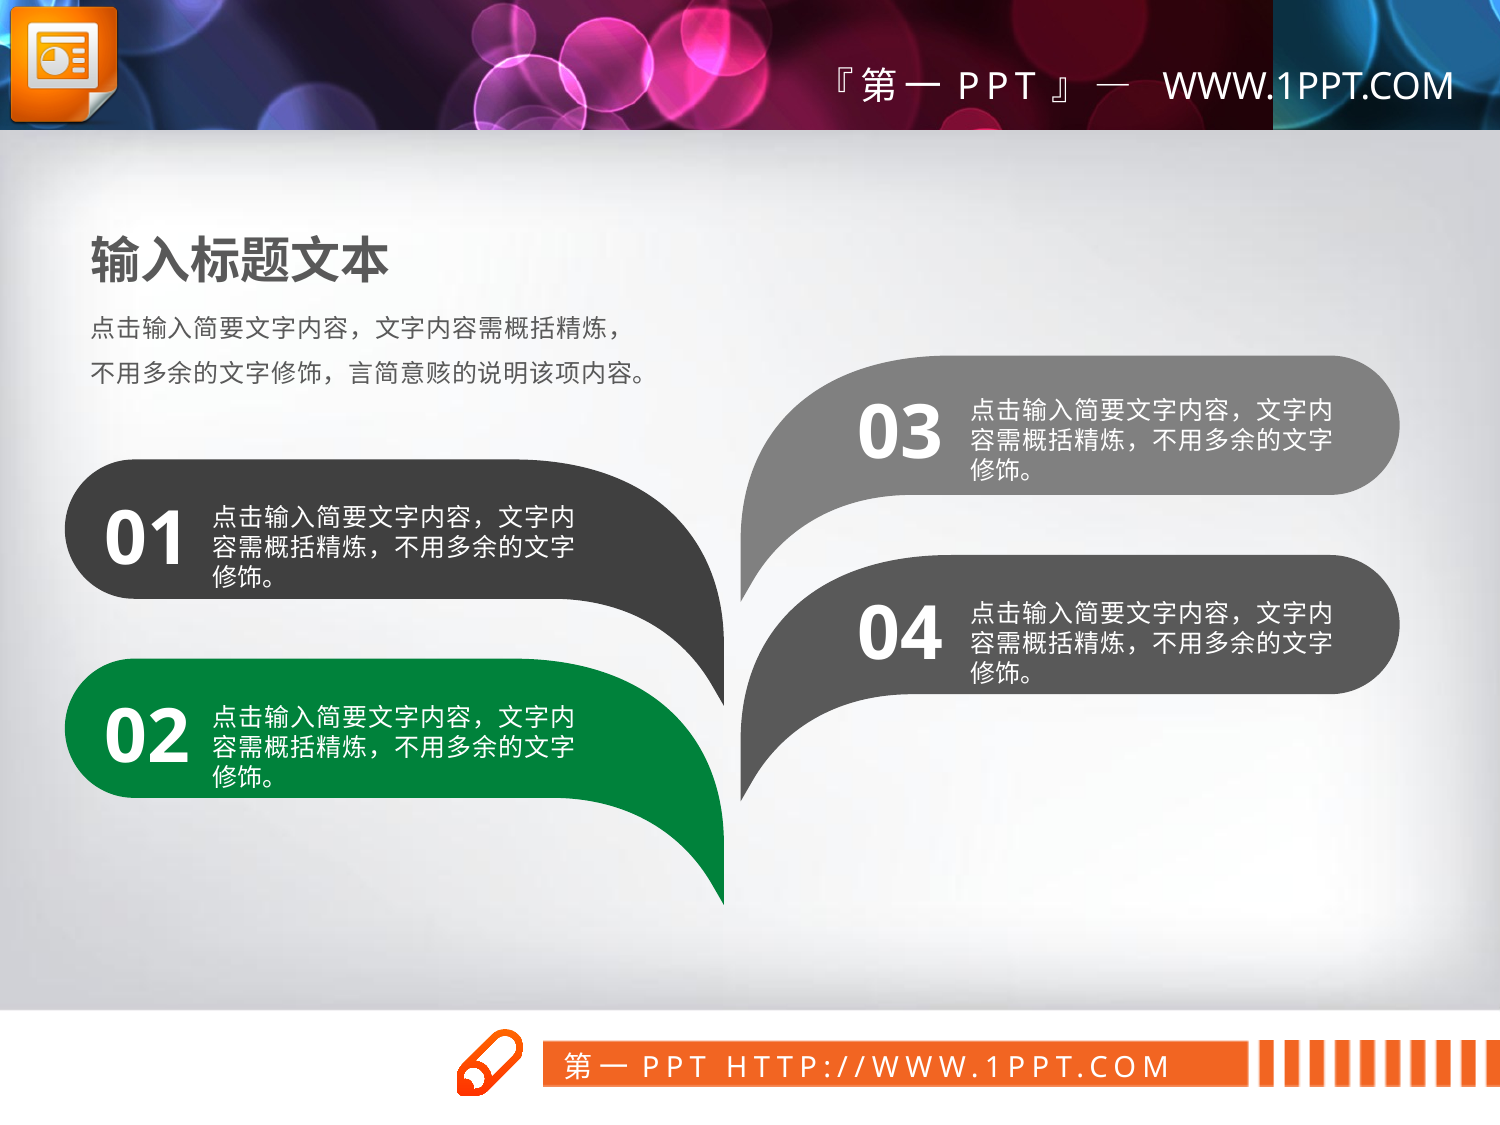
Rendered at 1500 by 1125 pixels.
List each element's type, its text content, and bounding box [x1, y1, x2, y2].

text_box 点击输入简要文字内容，文字内容需概括精炼，不用多余的文字修饰，言简意赅的说明该项内容。 [90, 297, 634, 388]
picture [0, 0, 1500, 1012]
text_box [740, 355, 1400, 554]
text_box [64, 658, 725, 906]
text_box 输入标题文本 [90, 228, 415, 289]
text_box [740, 554, 1400, 802]
picture [543, 1040, 1500, 1087]
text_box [64, 459, 725, 658]
